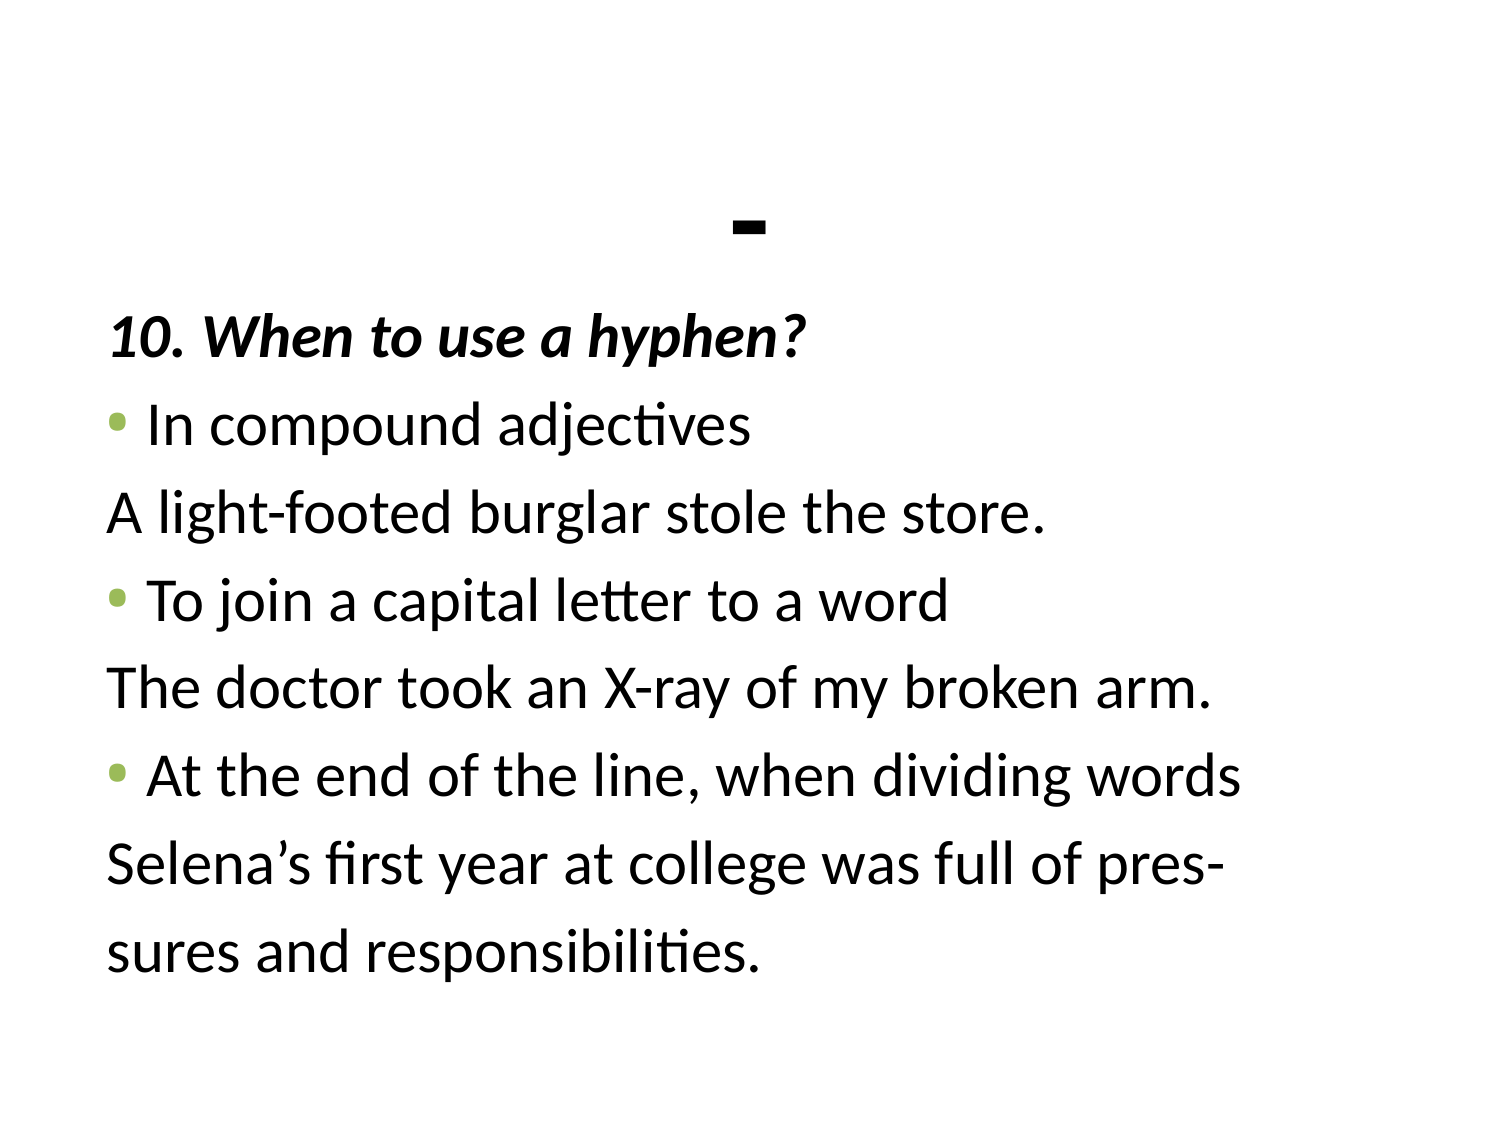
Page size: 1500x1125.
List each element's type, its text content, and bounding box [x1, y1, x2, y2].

title - [75, 125, 1425, 287]
list 10. When to use a hyphen? In compound adjectives A light-footed burglar stole the store. To join a capital letter to a word The doctor took an X-ray of my broken arm. At the end of the line, when dividing words Selena’s first year at college was full of pres- sures and responsibilities. [75, 287, 1425, 997]
